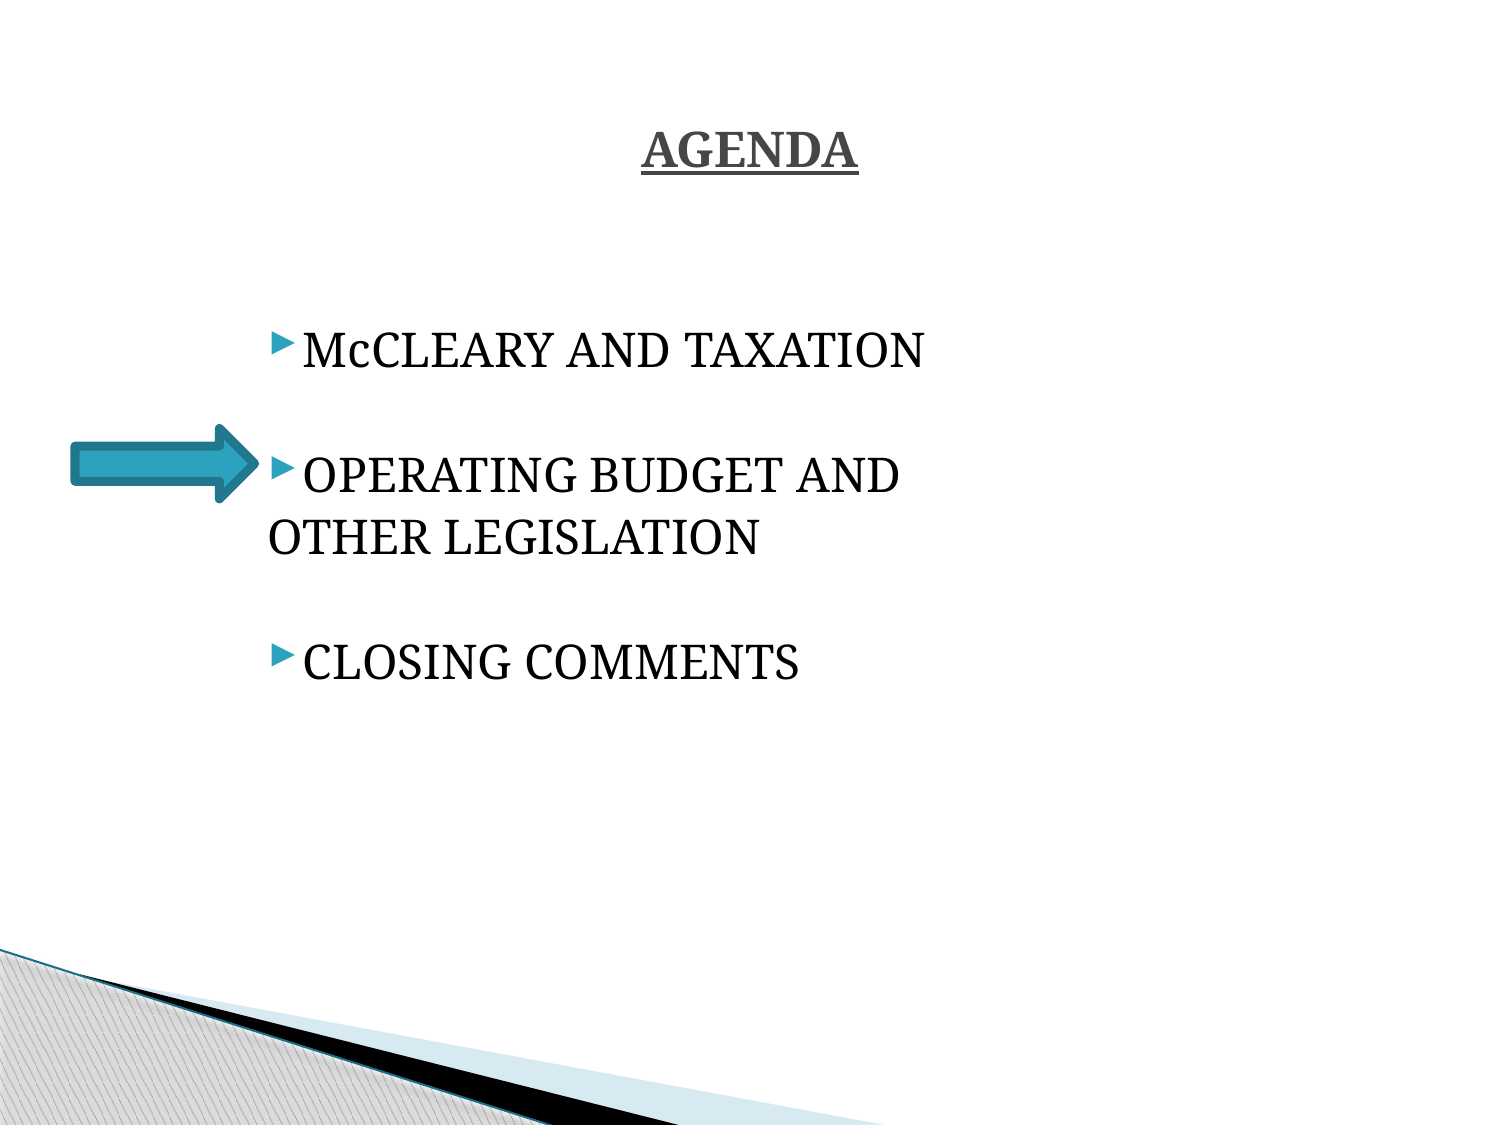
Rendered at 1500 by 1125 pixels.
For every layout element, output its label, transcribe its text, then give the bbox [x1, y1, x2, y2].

list McCLEARY AND TAXATION OPERATING BUDGET AND OTHER LEGISLATION CLOSING COMMENTS [237, 249, 1325, 993]
text_box [70, 424, 260, 504]
title AGENDA [75, 45, 1425, 233]
